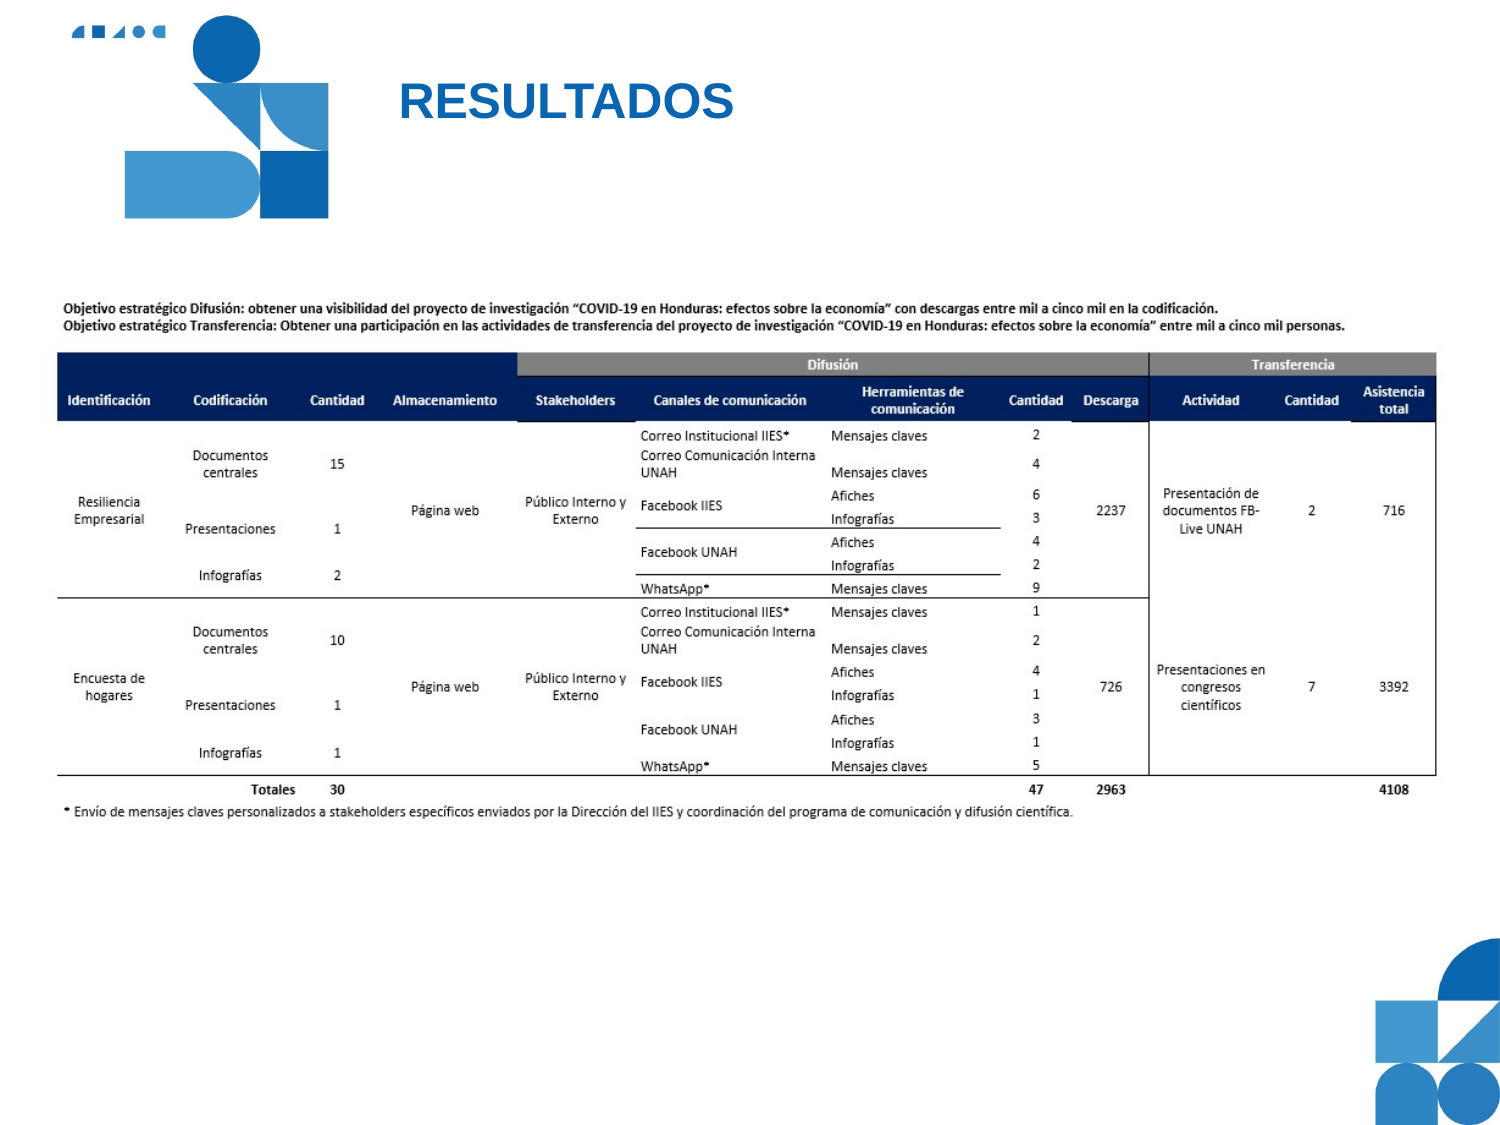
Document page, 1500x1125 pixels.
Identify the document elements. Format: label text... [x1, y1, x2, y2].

title RESULTADOS [383, 61, 1436, 232]
picture [0, 0, 1500, 1125]
